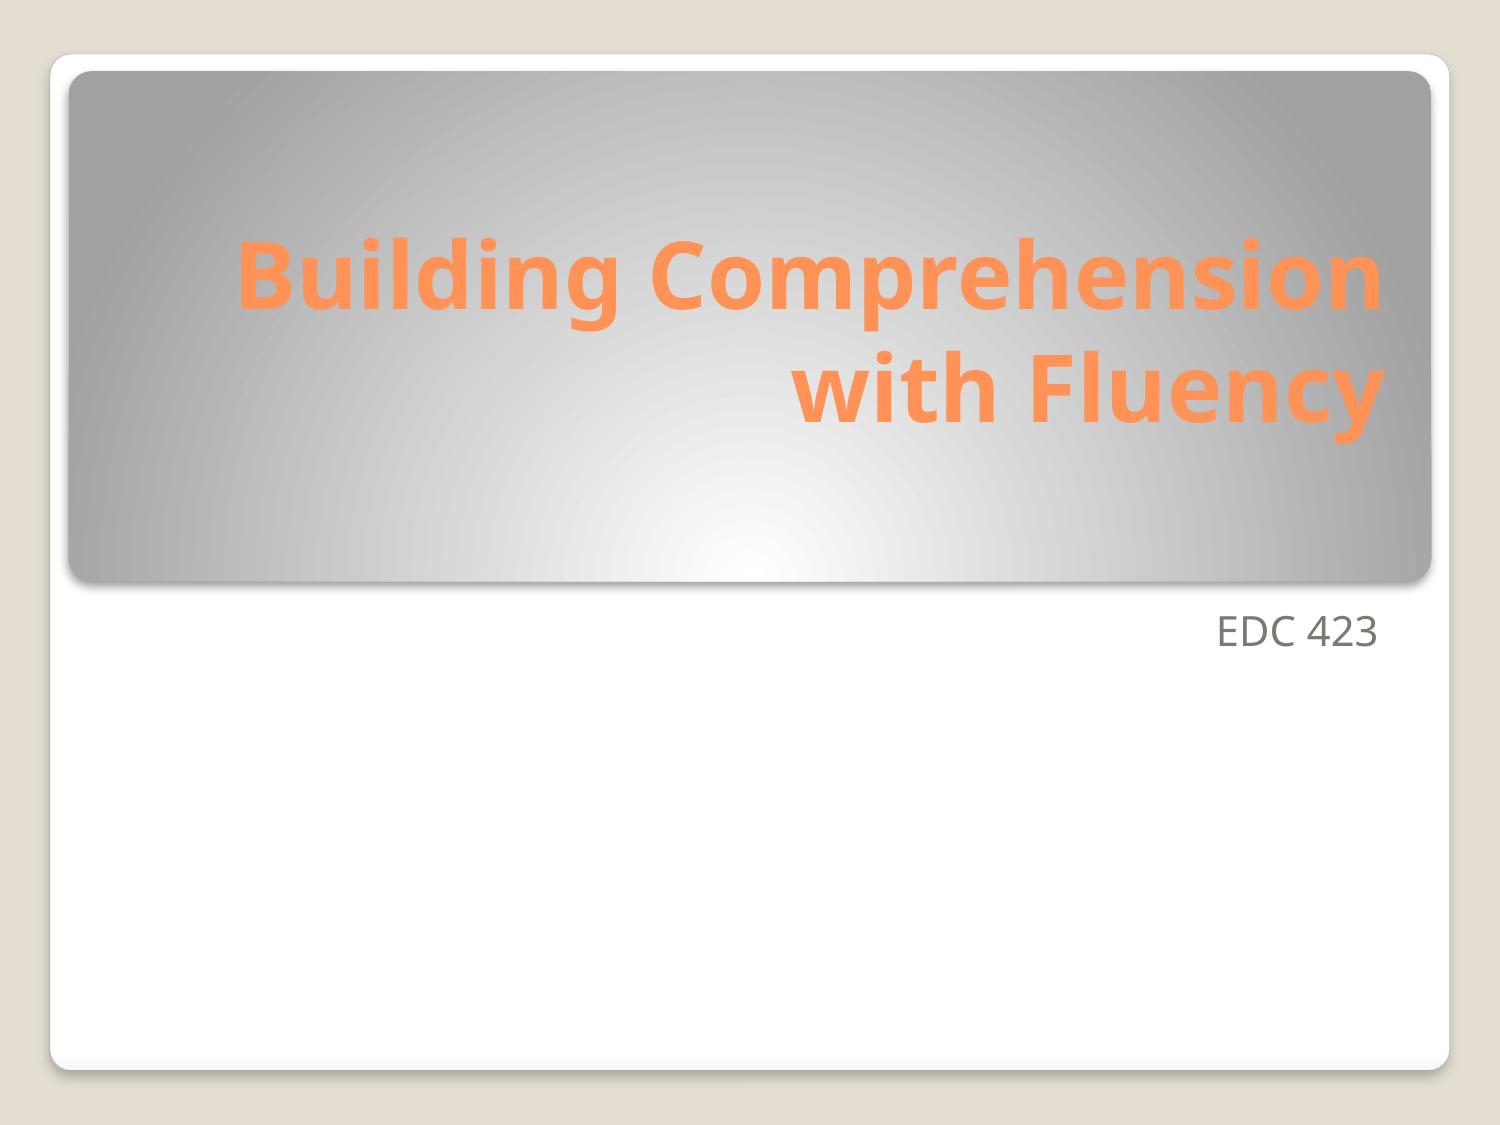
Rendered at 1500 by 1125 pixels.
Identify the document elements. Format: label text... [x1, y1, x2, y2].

subtitle EDC 423 [118, 604, 1394, 755]
title Building Comprehension with Fluency [118, 148, 1394, 449]
